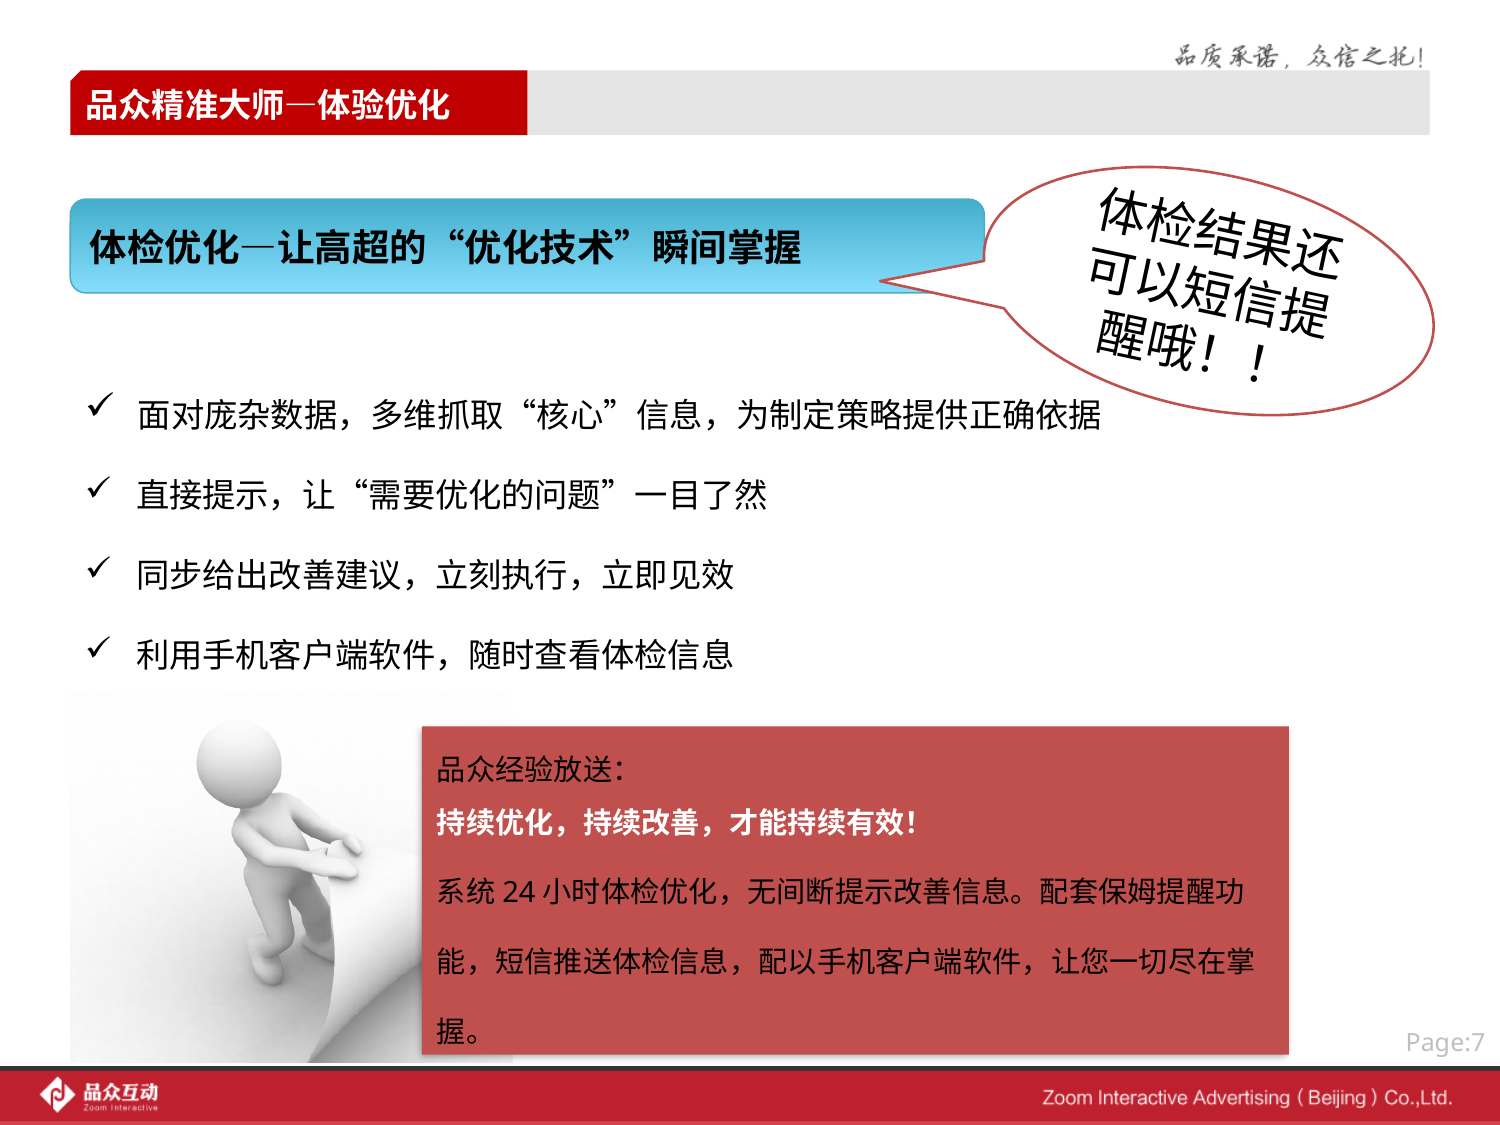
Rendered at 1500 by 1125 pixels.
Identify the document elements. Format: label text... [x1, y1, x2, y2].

text_box 面对庞杂数据，多维抓取“核心”信息，为制定策略提供正确依据 直接提示，让“需要优化的问题”一目了然 同步给出改善建议，立刻执行，立即见效 利用手机客户端软件，随时查看体检信息 [70, 337, 1500, 1125]
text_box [70, 691, 1290, 1063]
text_box 体检优化—让高超的“优化技术”瞬间掌握 [69, 198, 986, 294]
picture [0, 1066, 70, 1125]
title 品众精准大师—体验优化 [70, 56, 821, 153]
text_box 体检结果还可以短信提醒哦！！ [878, 165, 1435, 417]
picture [1171, 38, 1430, 71]
